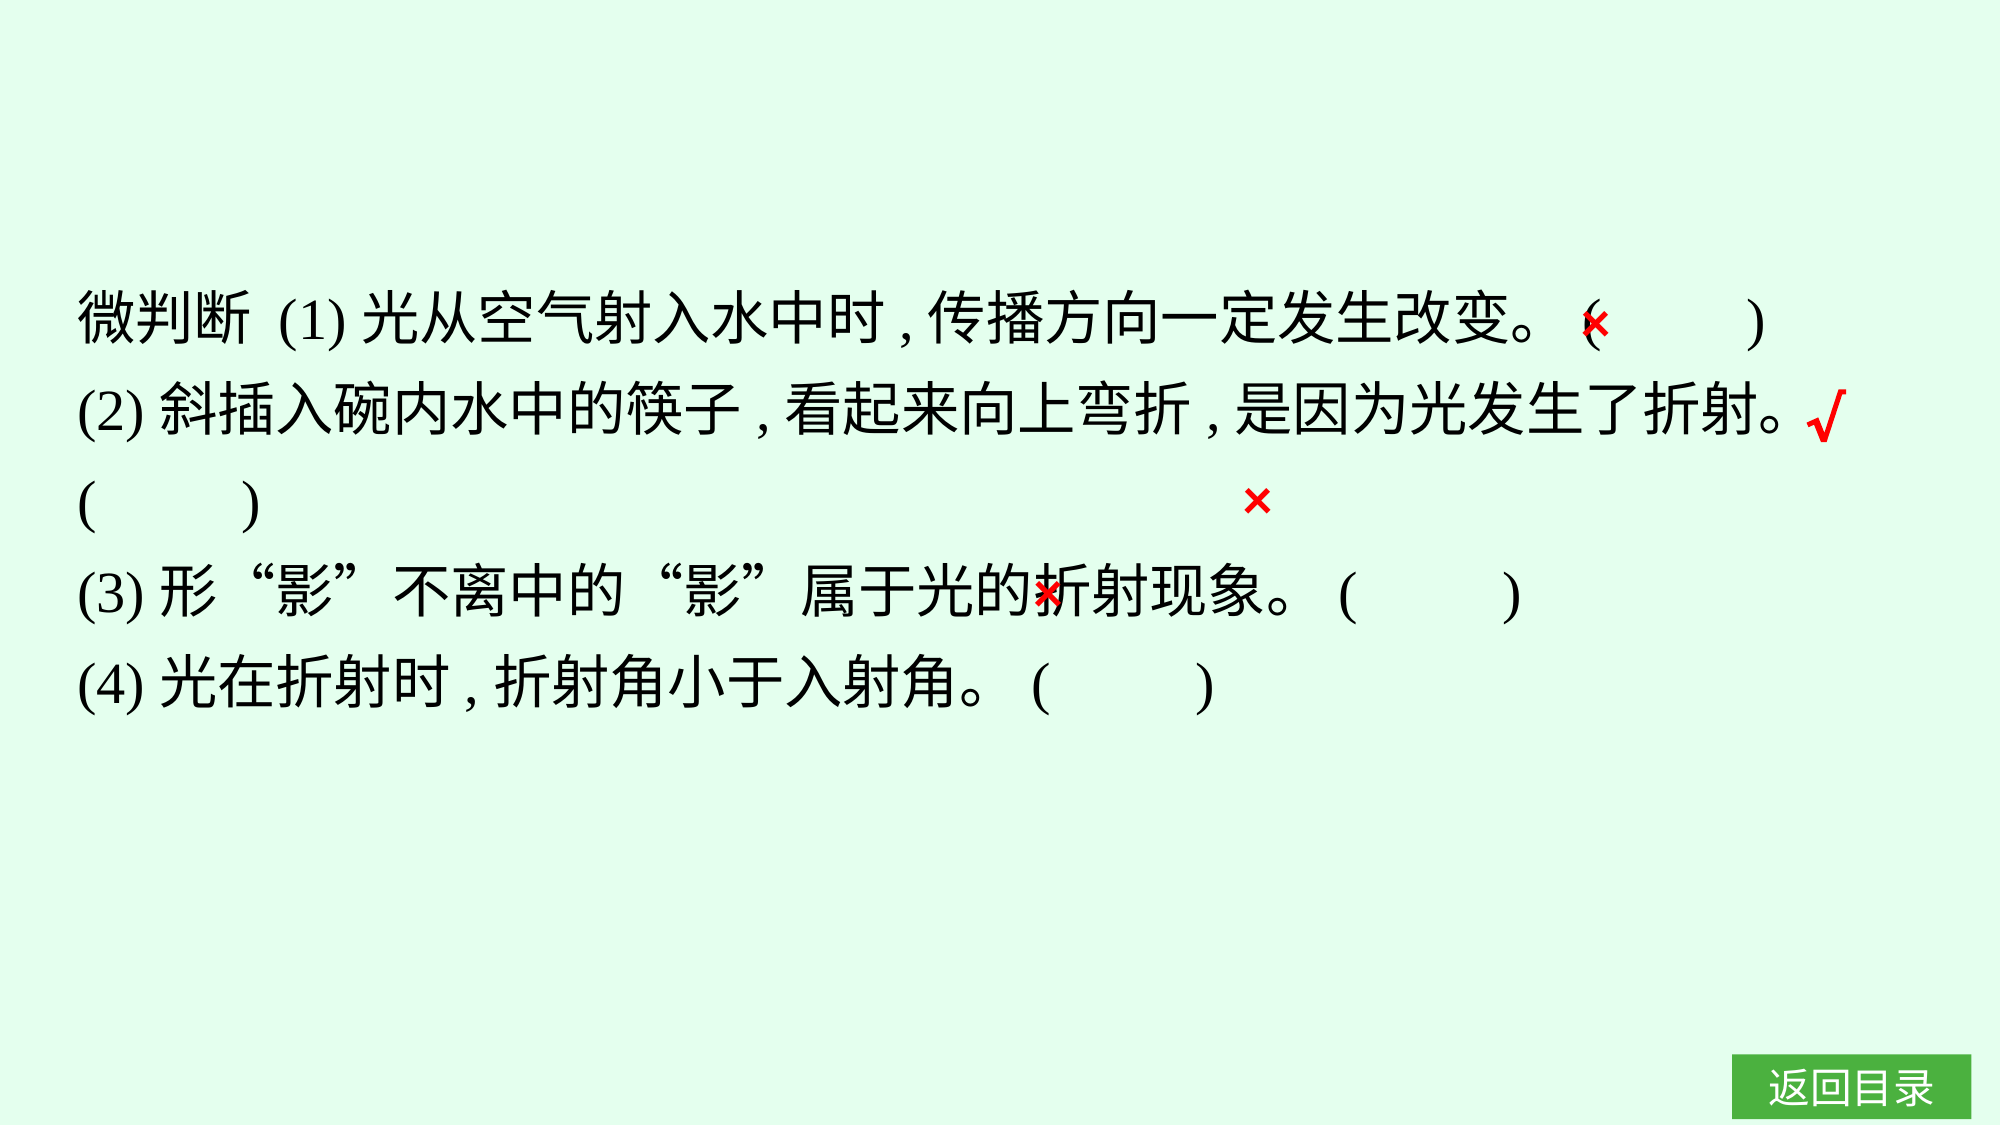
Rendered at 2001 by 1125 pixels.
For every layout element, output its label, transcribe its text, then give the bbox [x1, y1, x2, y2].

text_box × [1228, 439, 1287, 539]
text_box × [1566, 263, 1625, 362]
text_box 微判断 (1)光从空气射入水中时,传播方向一定发生改变。( ) (2)斜插入碗内水中的筷子,看起来向上弯折,是因为光发生了折射。( ) (3)形“影”不离中的“影”属于光的折射现象。( ) (4)光在折射时,折射角小于入射角。( ) [62, 253, 1938, 723]
text_box √ [1788, 356, 1858, 455]
text_box × [1018, 532, 1078, 632]
